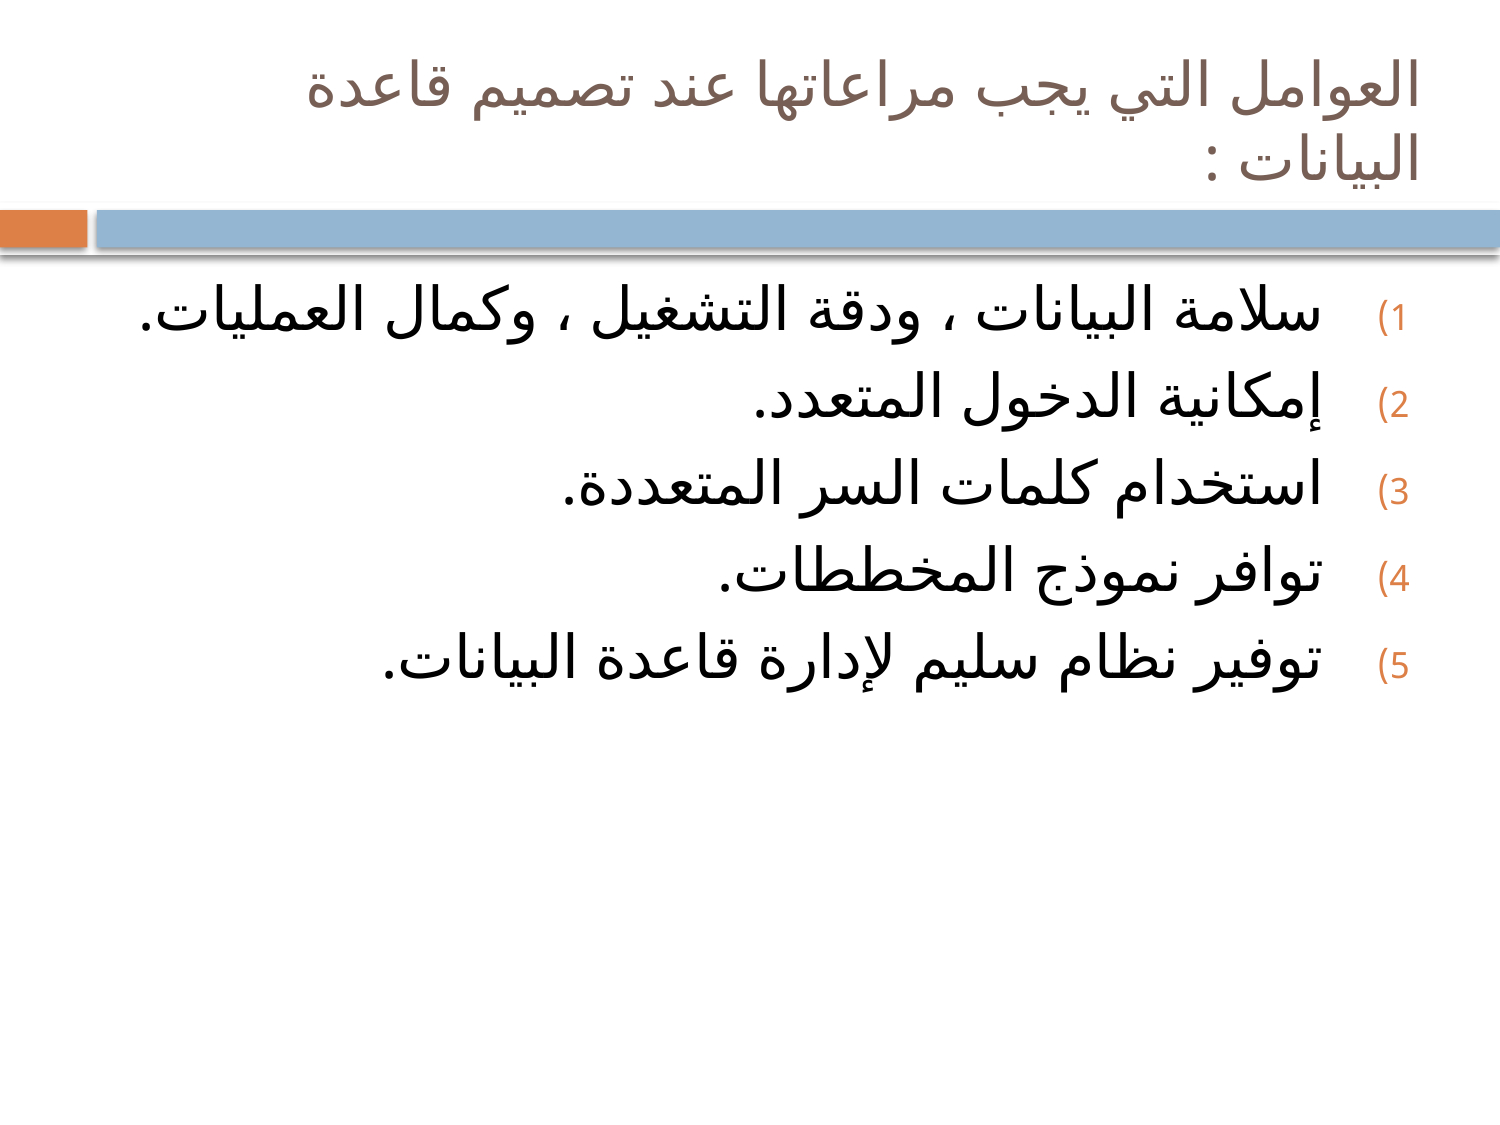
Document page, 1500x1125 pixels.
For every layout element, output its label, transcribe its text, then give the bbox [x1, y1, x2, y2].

title العوامل التي يجب مراعاتها عند تصميم قاعدة البيانات : [100, 37, 1438, 200]
list سلامة البيانات ، ودقة التشغيل ، وكمال العمليات. إمكانية الدخول المتعدد. استخدام كلمات السر المتعددة. توافر نموذج المخططات. توفير نظام سليم لإدارة قاعدة البيانات. [100, 262, 1438, 1000]
